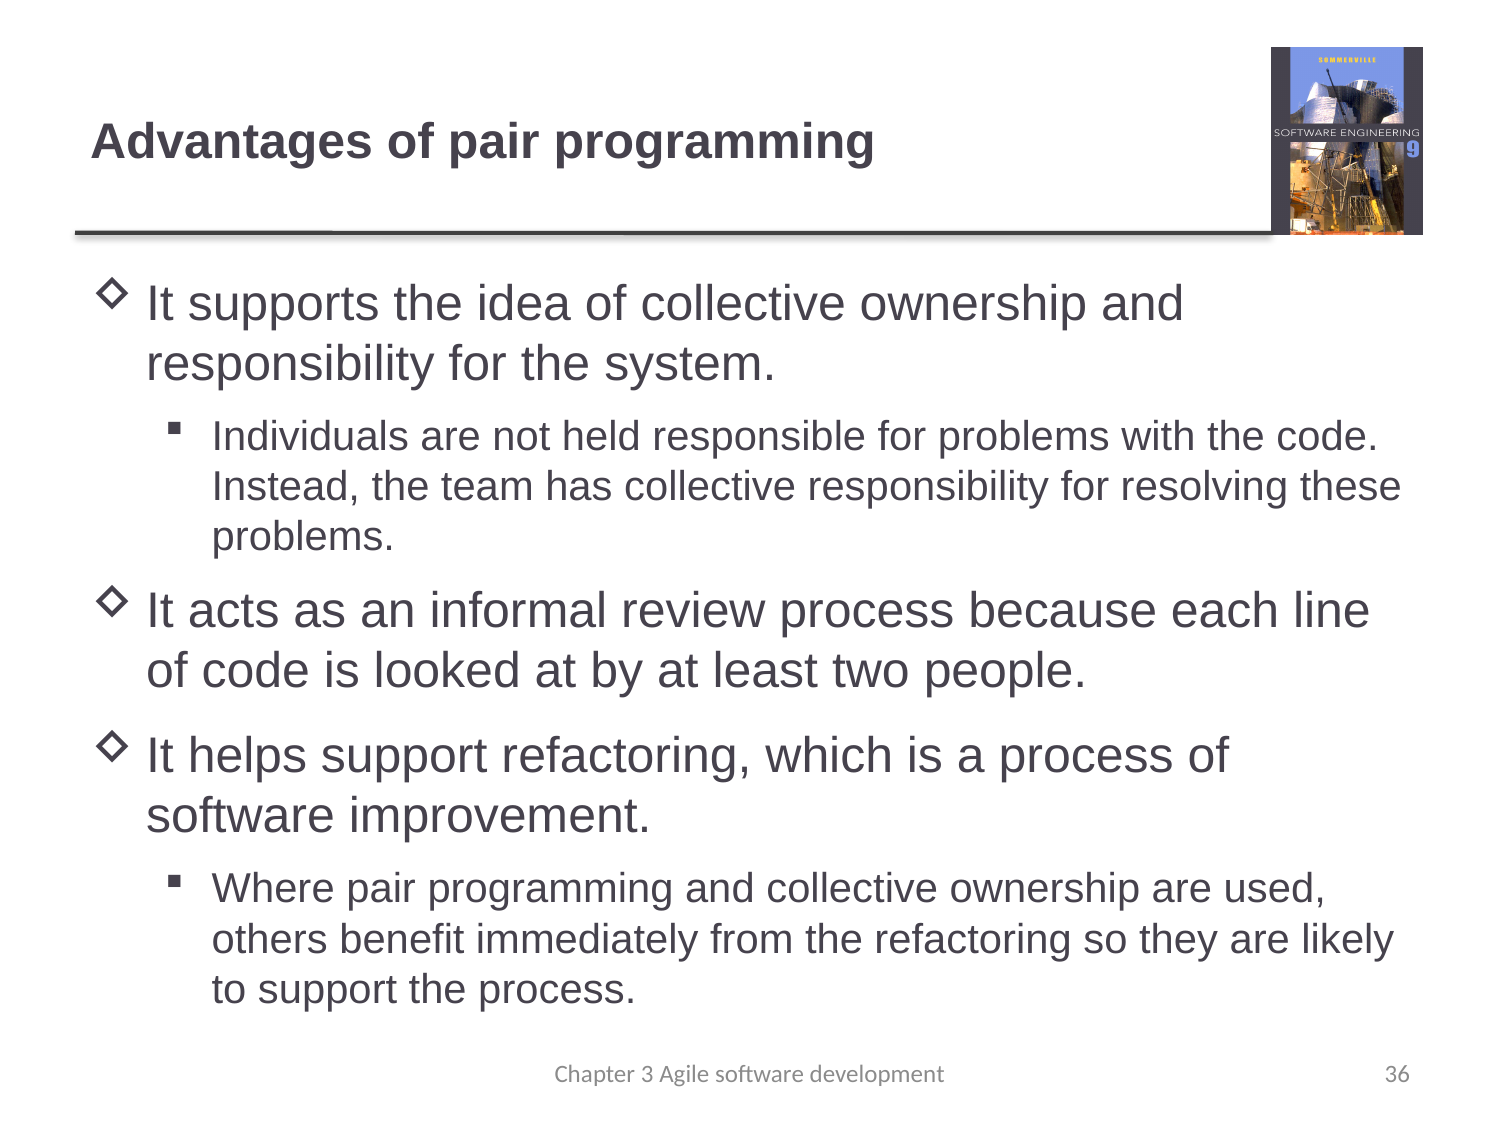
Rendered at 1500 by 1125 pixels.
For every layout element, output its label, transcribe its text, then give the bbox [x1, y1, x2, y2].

list It supports the idea of collective ownership and responsibility for the system. Individuals are not held responsible for problems with the code. Instead, the team has collective responsibility for resolving these problems. It acts as an informal review process because each line of code is looked at by at least two people. It helps support refactoring, which is a process of software improvement. Where pair programming and collective ownership are used, others benefit immediately from the refactoring so they are likely to support the process. [75, 262, 1425, 1005]
picture [1272, 47, 1423, 235]
slide_number 36 [1074, 1042, 1425, 1103]
footer Chapter 3 Agile software development [512, 1042, 988, 1103]
title Advantages of pair programming [74, 44, 1272, 233]
